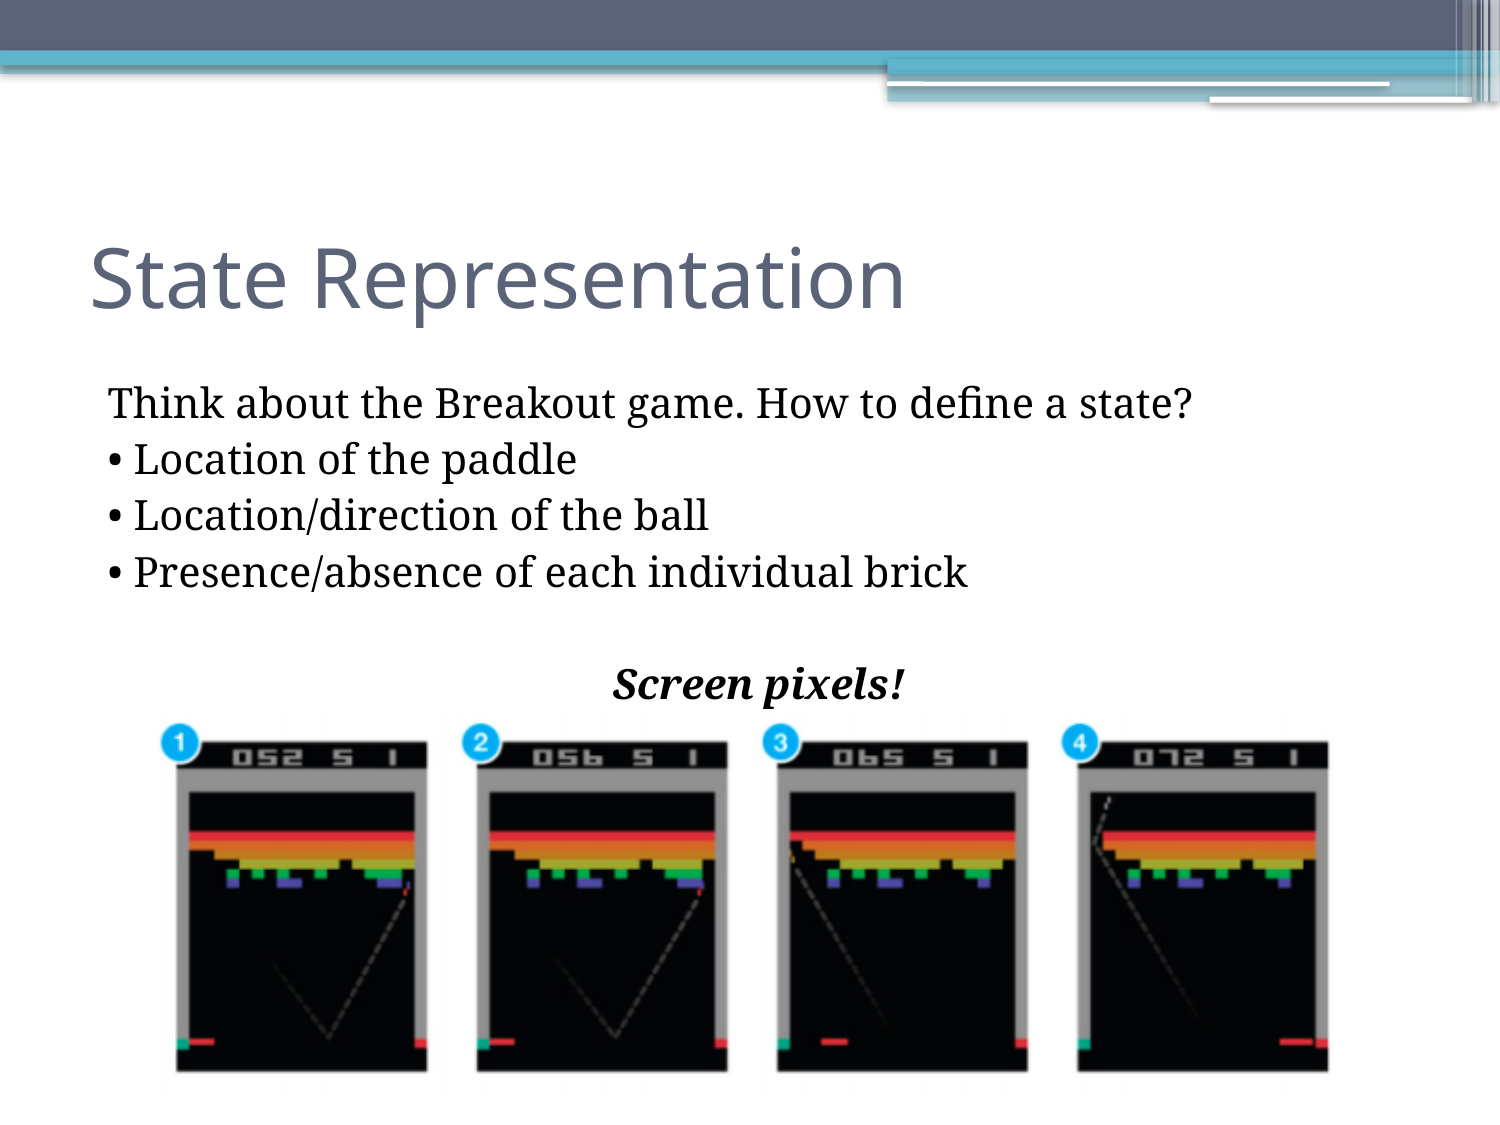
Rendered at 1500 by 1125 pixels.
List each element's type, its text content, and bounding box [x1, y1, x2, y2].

list Think about the Breakout game. How to define a state? • Location of the paddle • Location/direction of the ball • Presence/absence of each individual brick Screen pixels! [75, 368, 1425, 1079]
title State Representation [75, 187, 1425, 363]
picture [135, 710, 1389, 1102]
